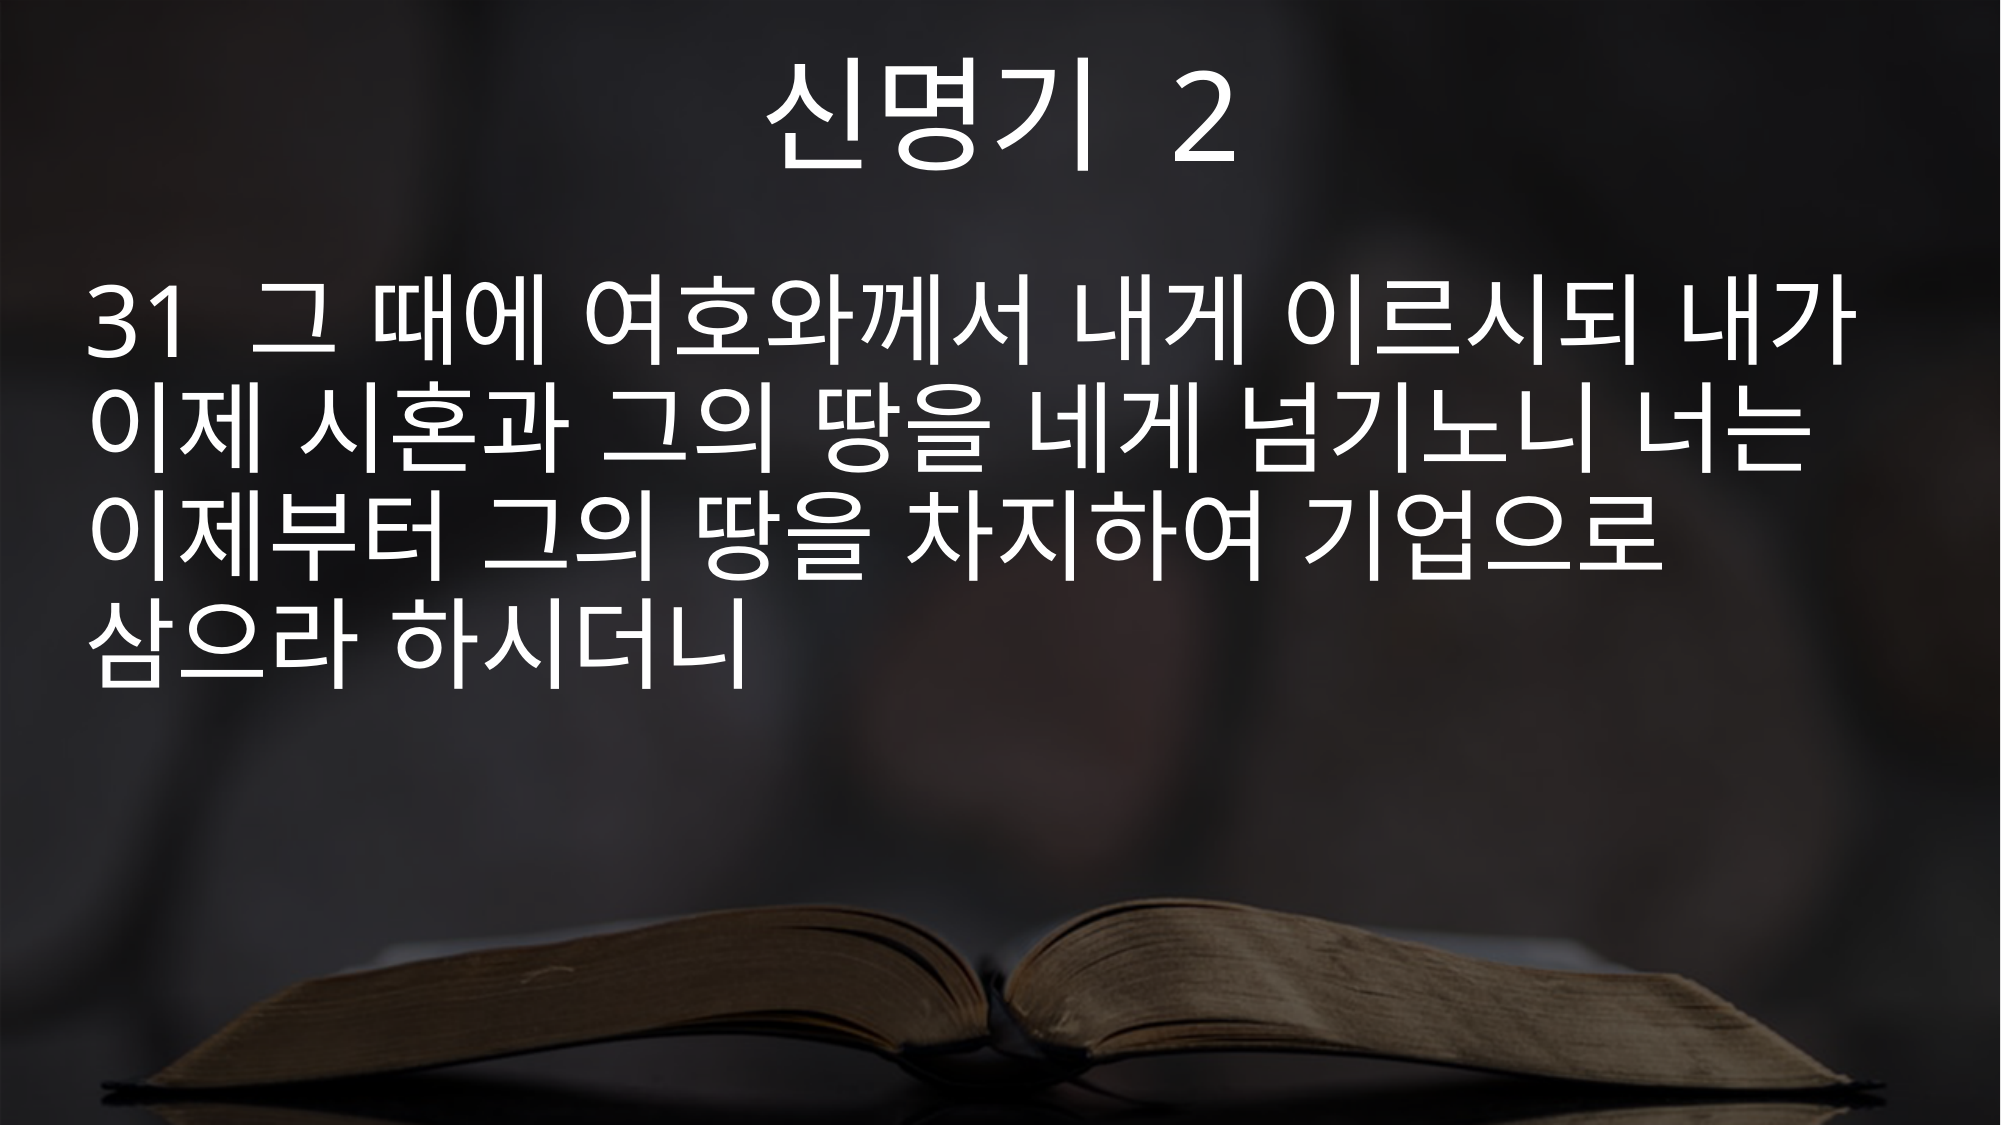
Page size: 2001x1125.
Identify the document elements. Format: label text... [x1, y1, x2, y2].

list 31 그 때에 여호와께서 내게 이르시되 내가 이제 시혼과 그의 땅을 네게 넘기노니 너는 이제부터 그의 땅을 차지하여 기업으로 삼으라 하시더니 [69, 263, 1953, 423]
picture [0, 0, 2001, 1125]
footer 신명기 2 [0, 32, 2000, 192]
